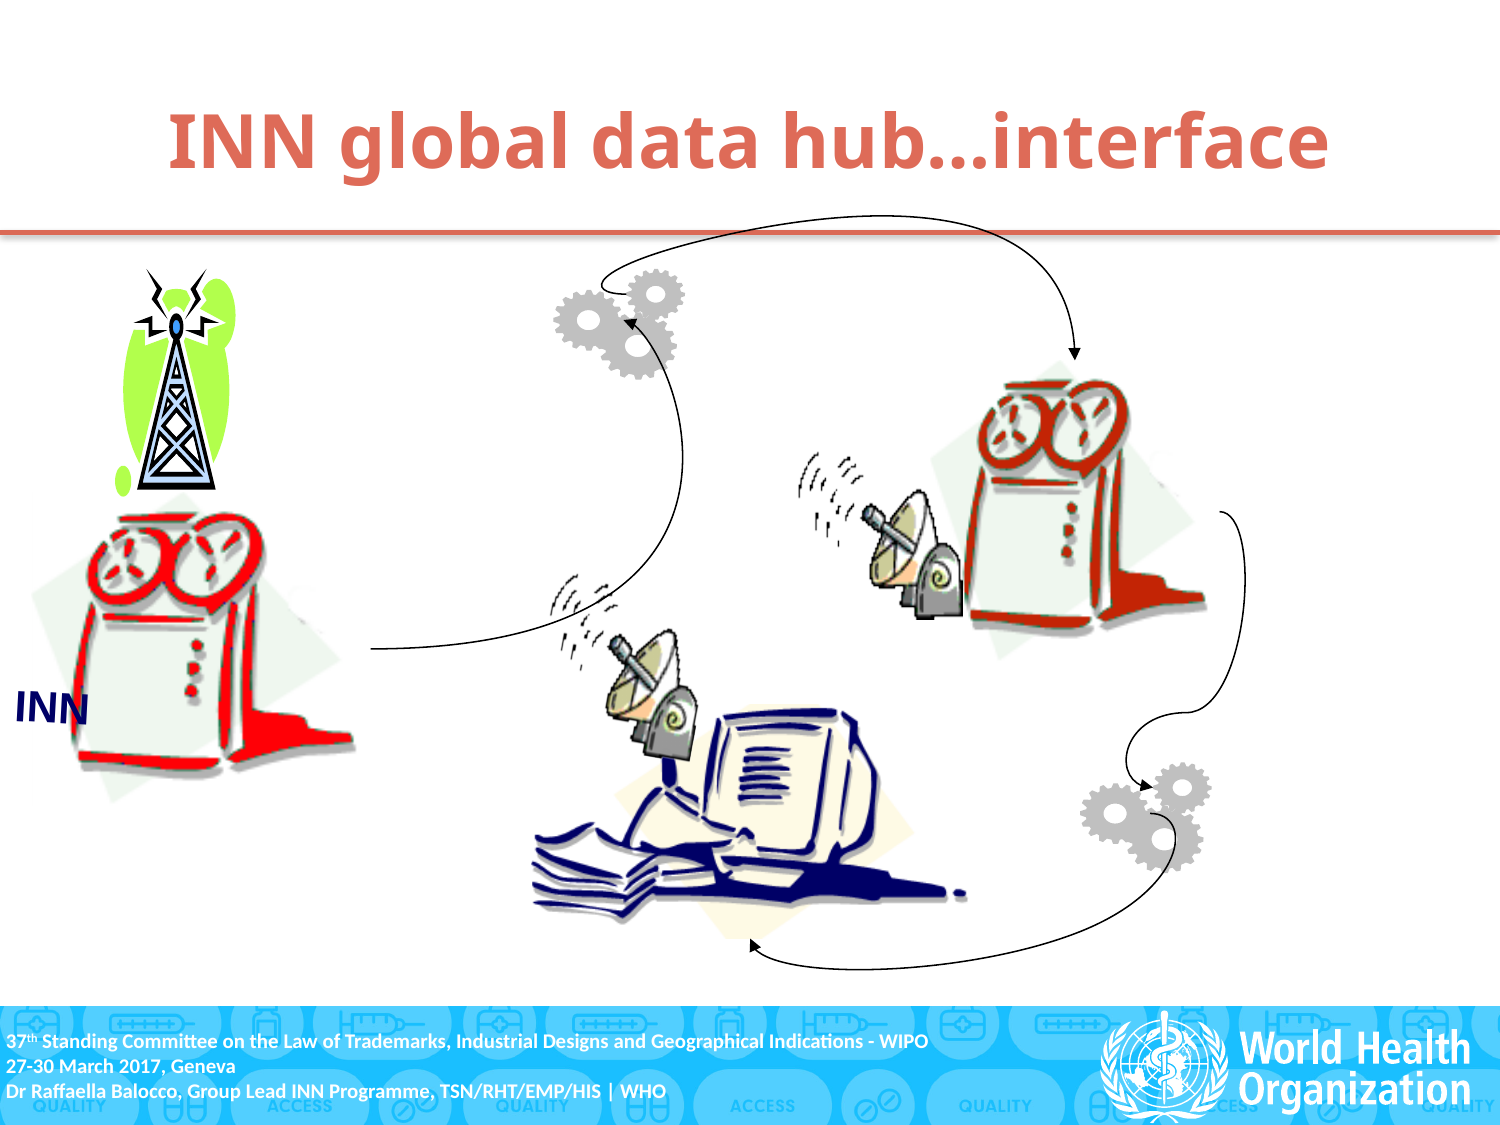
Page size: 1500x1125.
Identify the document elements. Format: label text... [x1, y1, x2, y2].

title INN global data hub…interface [0, 45, 1500, 233]
picture [0, 1006, 1500, 1125]
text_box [370, 319, 554, 650]
picture [114, 268, 236, 497]
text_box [1211, 511, 1220, 788]
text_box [0, 492, 371, 806]
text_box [684, 293, 1076, 361]
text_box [553, 268, 686, 380]
picture [526, 569, 969, 939]
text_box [749, 813, 1081, 939]
picture [794, 360, 1220, 664]
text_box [1079, 761, 1212, 874]
